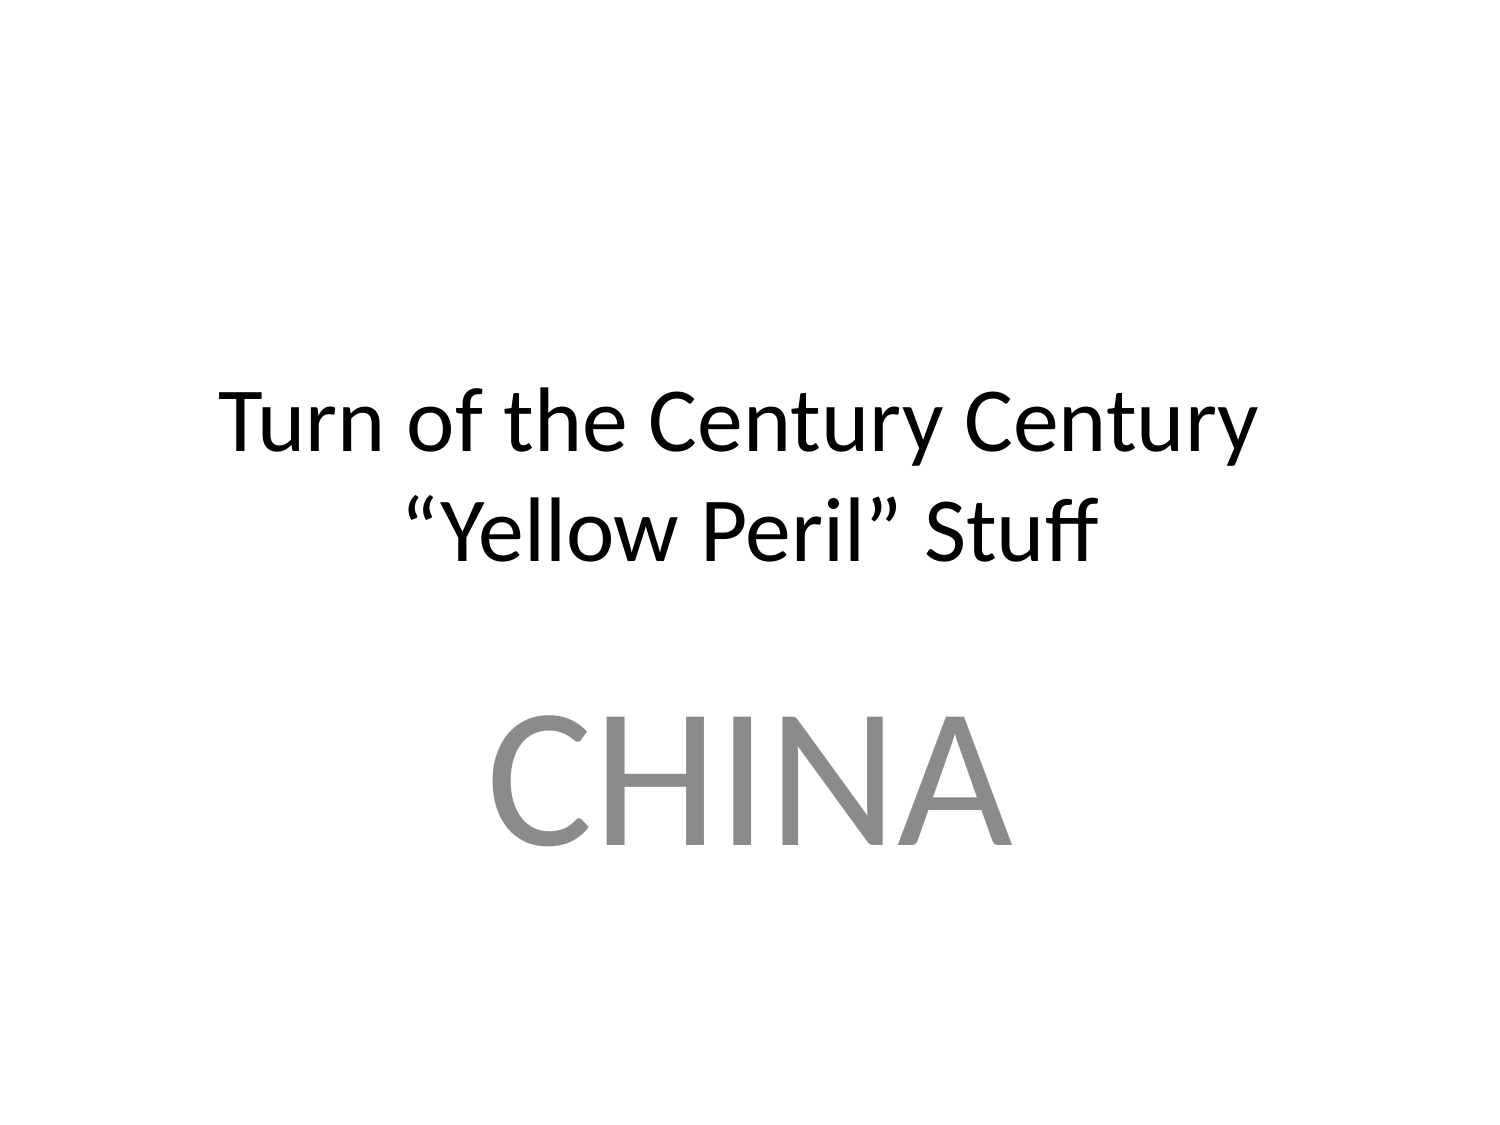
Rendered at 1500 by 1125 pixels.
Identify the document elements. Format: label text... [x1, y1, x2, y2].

subtitle CHINA [225, 637, 1275, 925]
title Turn of the Century Century “Yellow Peril” Stuff [112, 349, 1388, 591]
